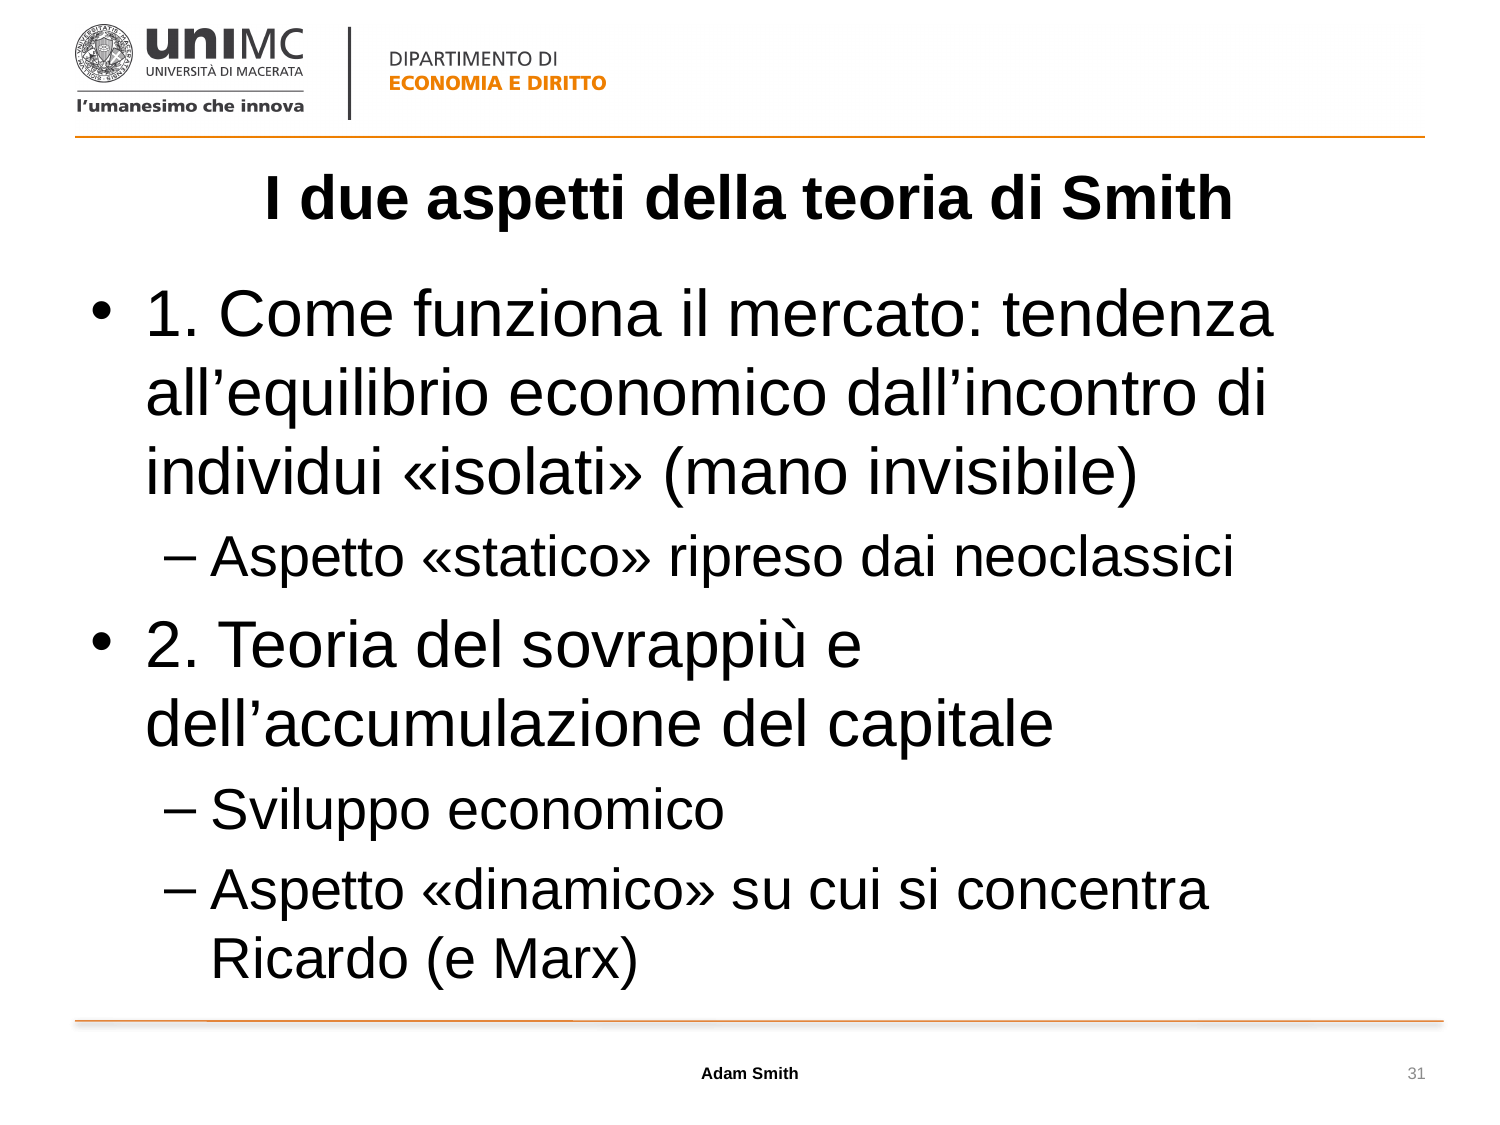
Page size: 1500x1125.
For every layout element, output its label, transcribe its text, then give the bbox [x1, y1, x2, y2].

footer Adam Smith [512, 1042, 988, 1103]
slide_number 31 [1091, 1042, 1442, 1103]
title I due aspetti della teoria di Smith [75, 149, 1425, 241]
list 1. Come funziona il mercato: tendenza all’equilibrio economico dall’incontro di individui «isolati» (mano invisibile) Aspetto «statico» ripreso dai neoclassici 2. Teoria del sovrappiù e dell’accumulazione del capitale Sviluppo economico Aspetto «dinamico» su cui si concentra Ricardo (e Marx) [75, 262, 1425, 1005]
picture [75, 24, 1425, 138]
